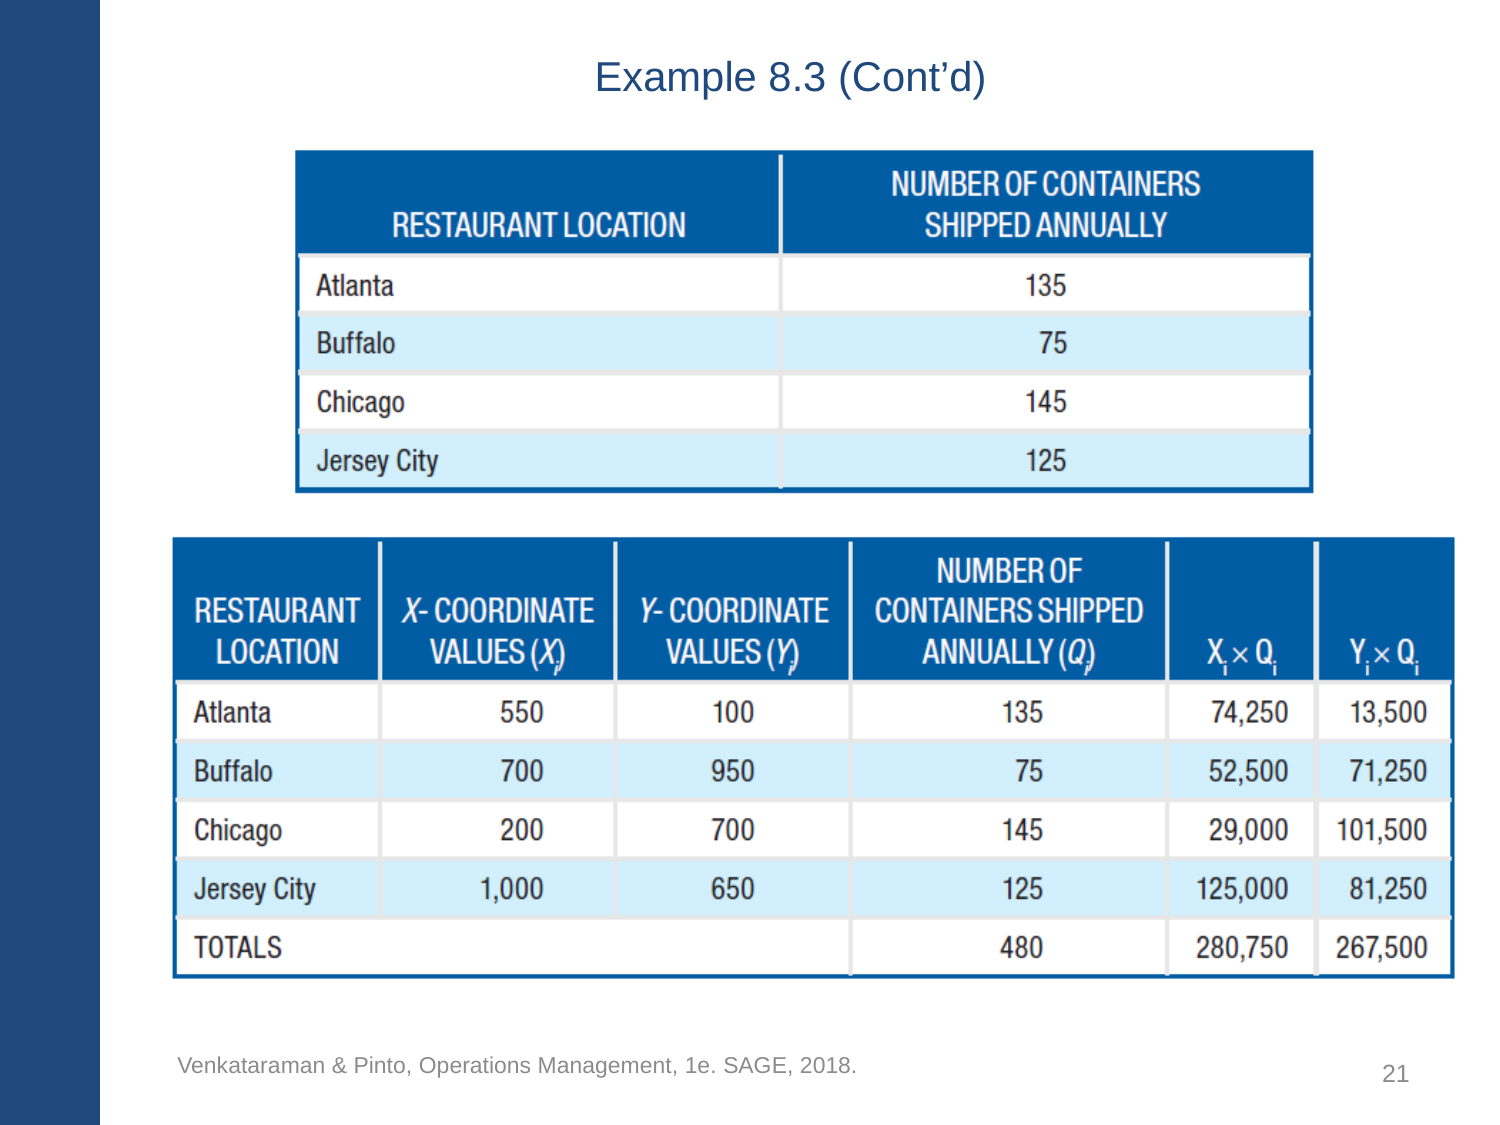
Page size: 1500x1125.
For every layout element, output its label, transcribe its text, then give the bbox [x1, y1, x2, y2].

slide_number 21 [1350, 1042, 1425, 1103]
footer Venkataraman & Pinto, Operations Management, 1e. SAGE, 2018. [162, 1042, 1313, 1103]
picture [149, 149, 1479, 995]
title Example 8.3 (Cont’d) [159, 0, 1422, 148]
